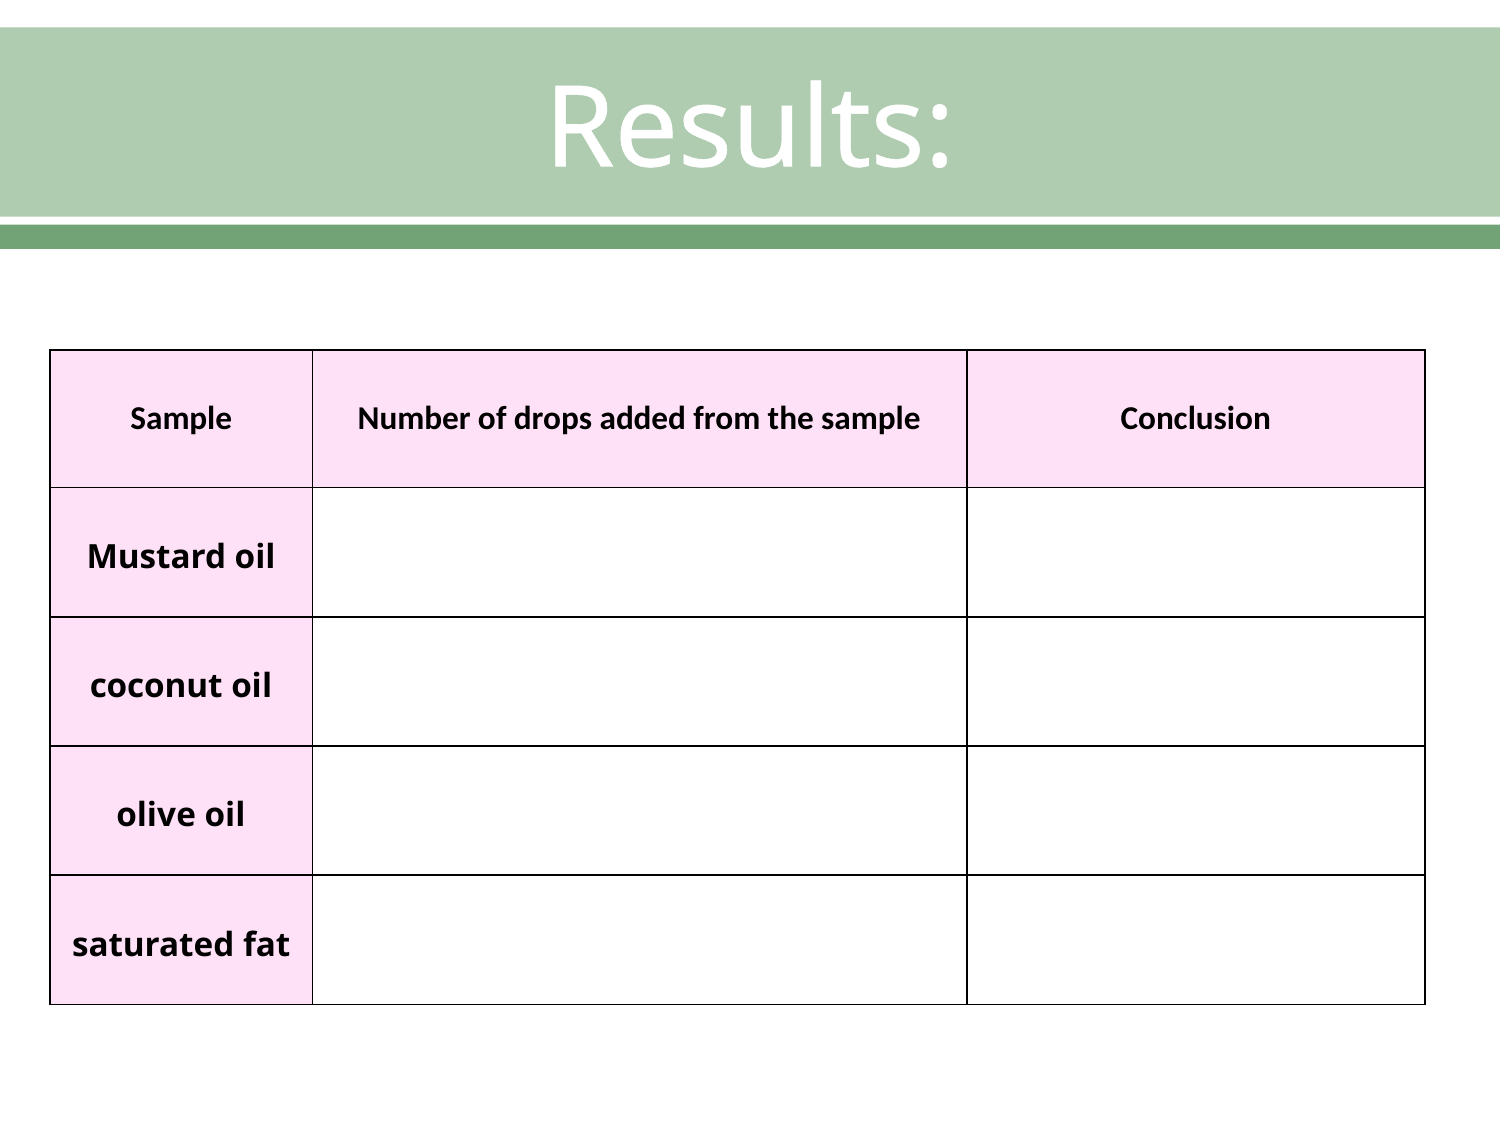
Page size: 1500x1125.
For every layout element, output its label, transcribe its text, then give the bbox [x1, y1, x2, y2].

title Results: [75, 29, 1425, 213]
table_cell [968, 876, 1424, 1004]
table_cell Mustard oil [51, 488, 312, 616]
table_cell [313, 876, 966, 1004]
table_cell saturated fat [51, 876, 312, 1004]
table_cell [968, 747, 1424, 874]
table_header Number of drops added from the sample [313, 351, 966, 487]
table_cell [968, 488, 1424, 616]
table_cell coconut oil [51, 618, 312, 745]
table_cell [313, 618, 966, 745]
table_cell olive oil [51, 747, 312, 874]
table_header Conclusion [968, 351, 1424, 487]
table_cell [313, 747, 966, 874]
table_cell [968, 618, 1424, 745]
table_header Sample [51, 351, 312, 487]
table_cell [313, 488, 966, 616]
